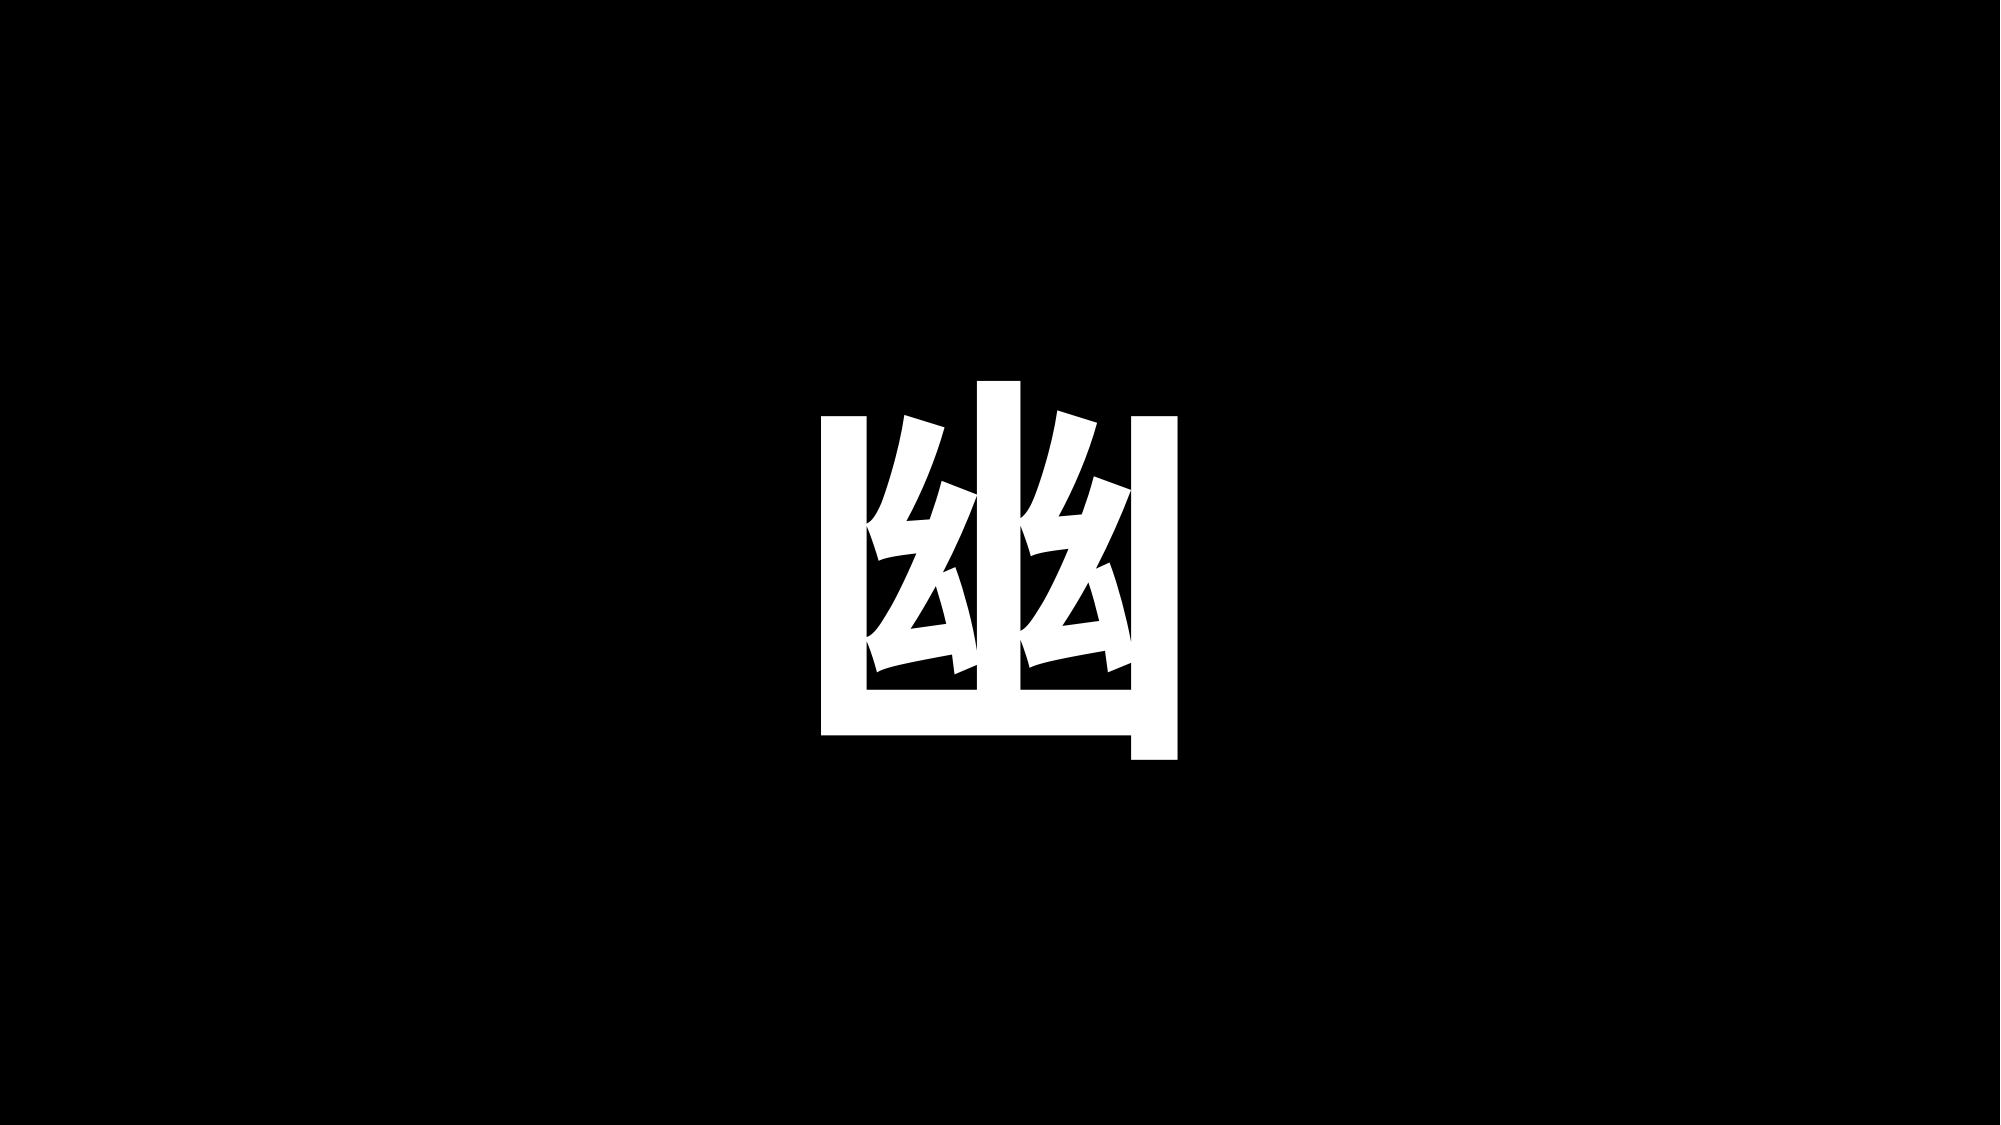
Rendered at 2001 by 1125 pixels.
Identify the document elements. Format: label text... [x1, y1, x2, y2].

text_box 幽 [530, 303, 1470, 816]
